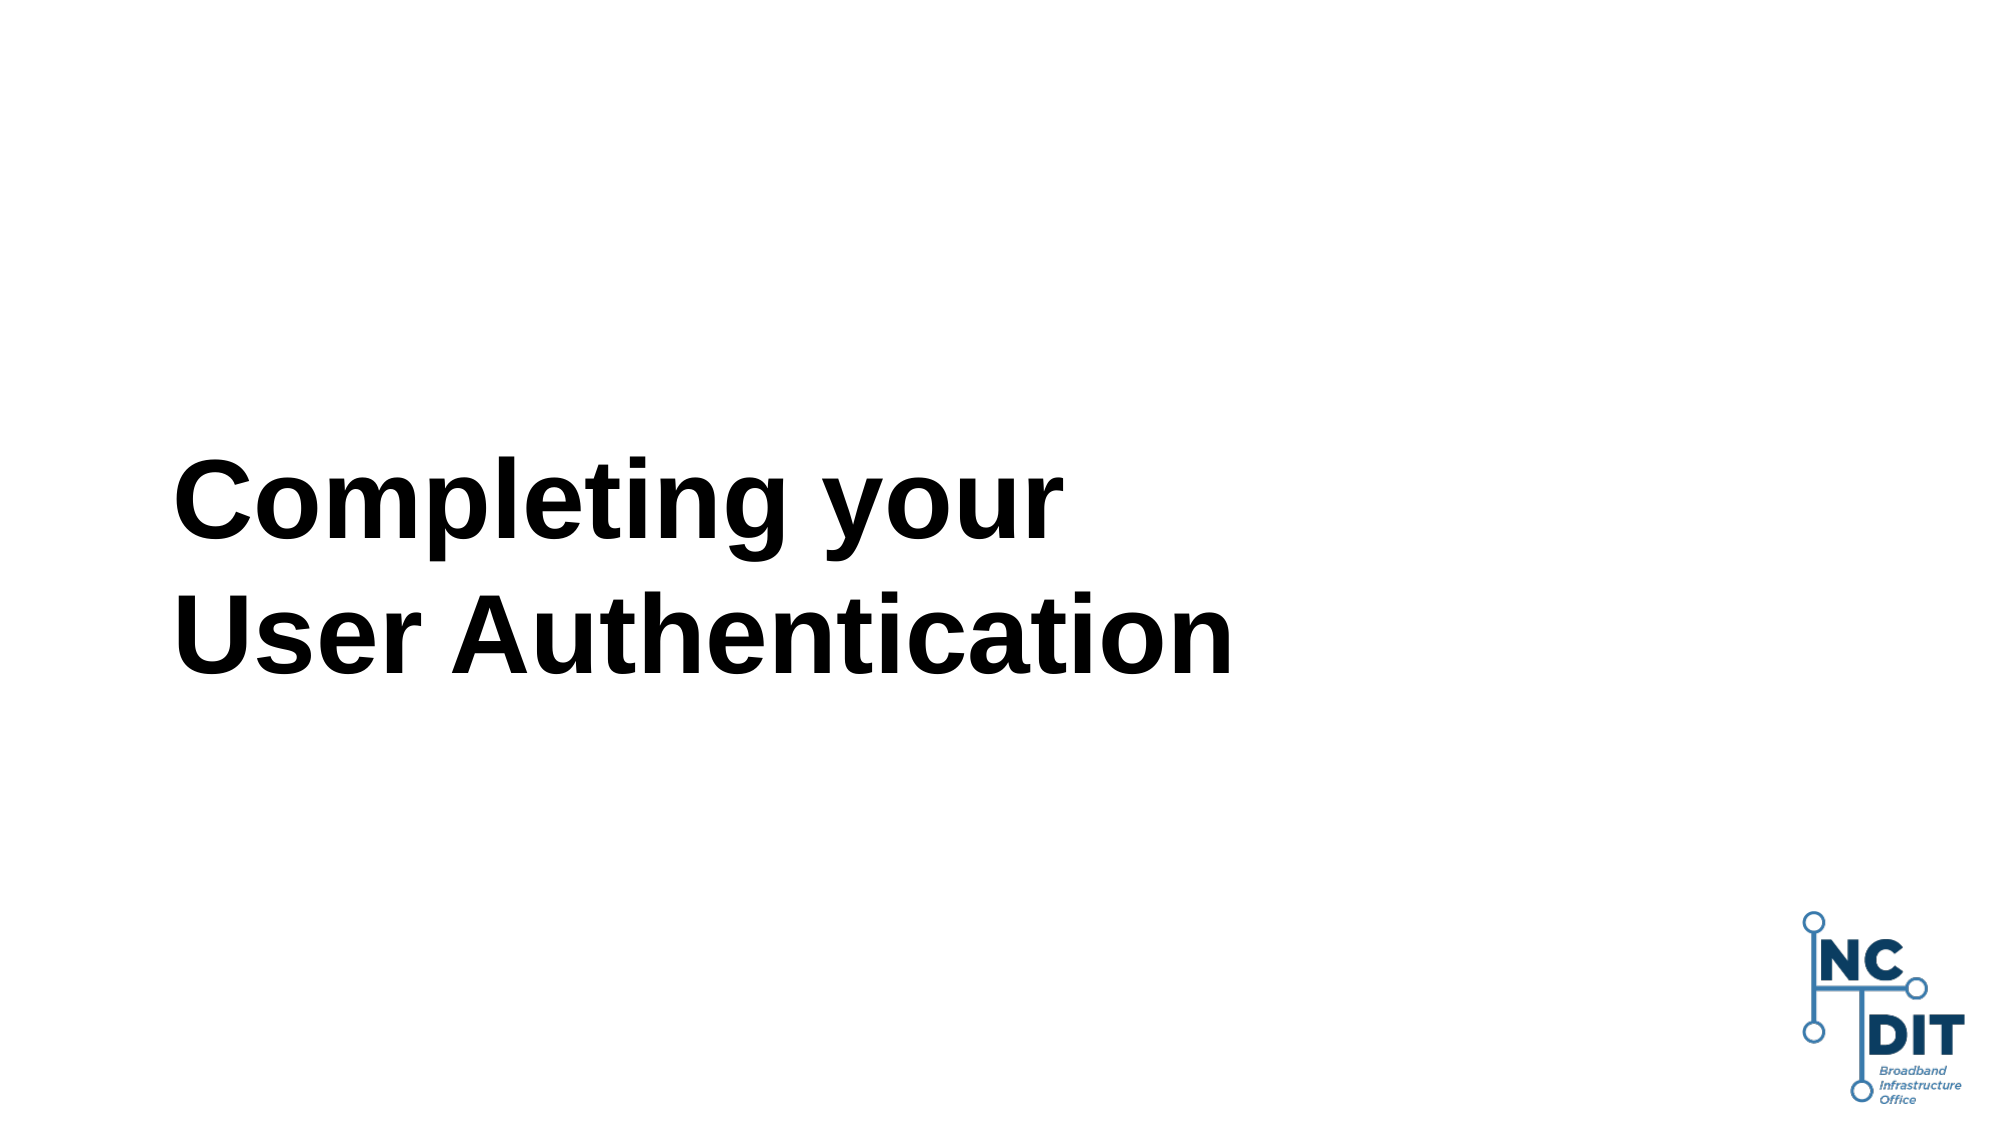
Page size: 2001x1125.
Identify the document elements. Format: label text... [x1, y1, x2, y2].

picture [1791, 910, 1976, 1108]
text_box Completing your User Authentication [157, 418, 1303, 704]
